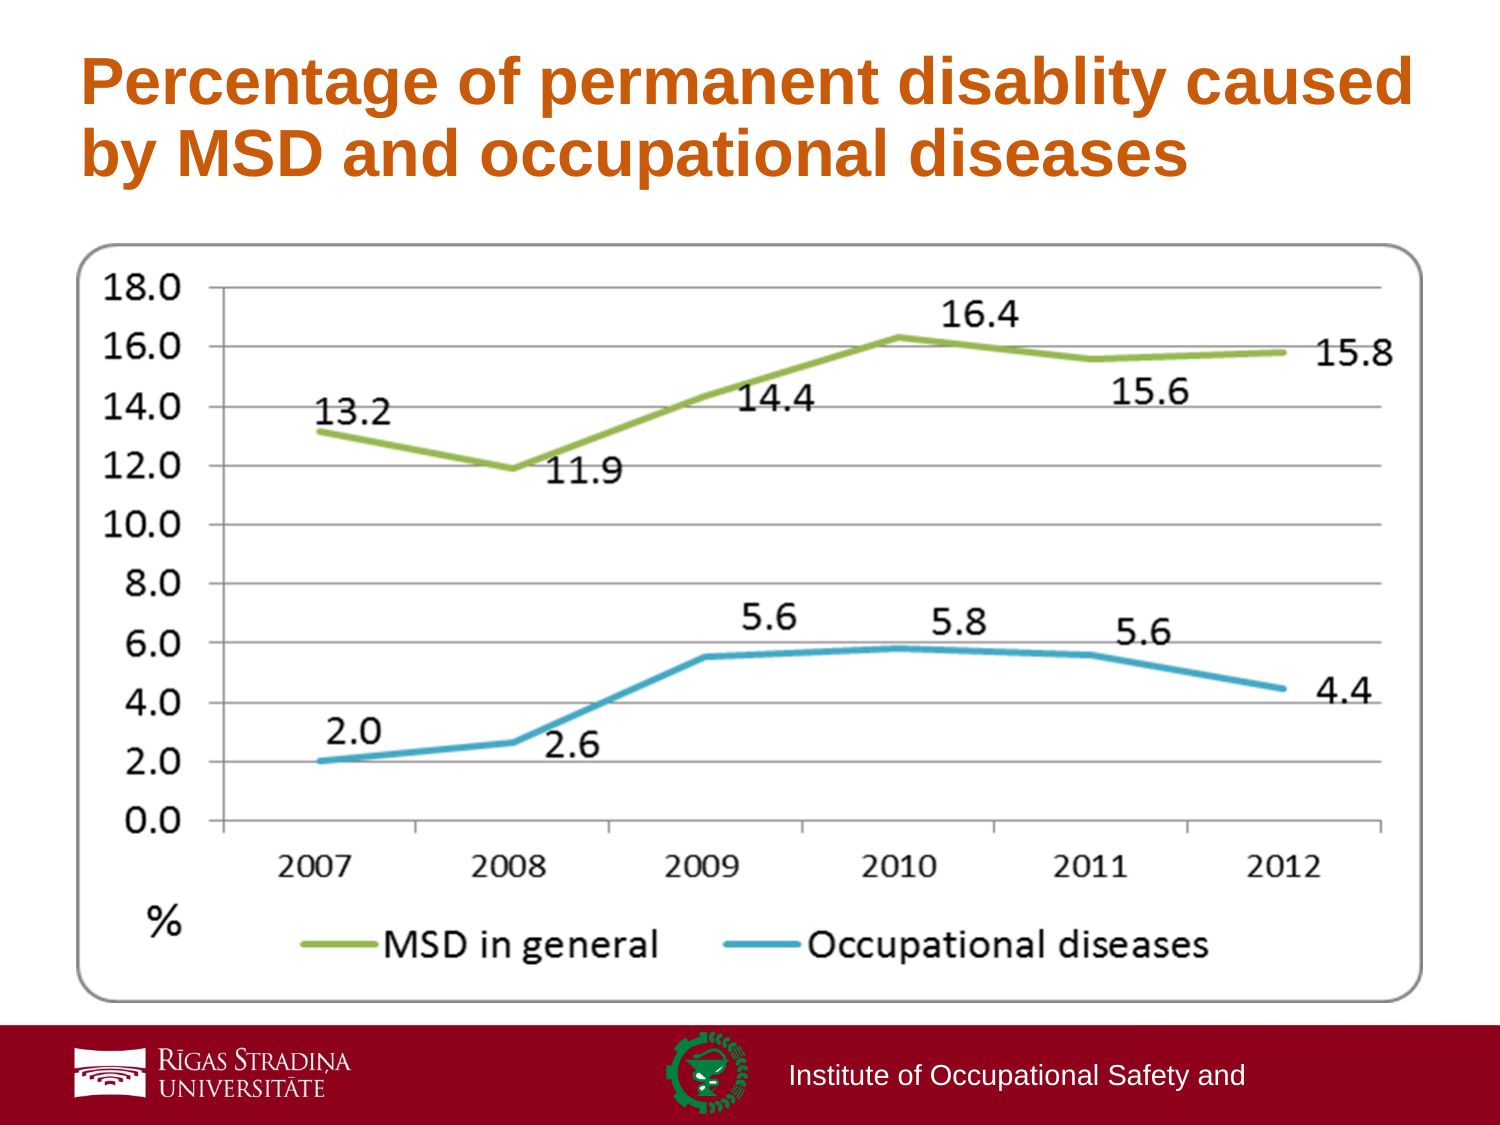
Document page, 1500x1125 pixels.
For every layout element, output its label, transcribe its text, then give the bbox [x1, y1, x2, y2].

picture [0, 0, 1500, 1125]
title Percentage of permanent disablity caused by MSD and occupational diseases [64, 30, 1459, 207]
